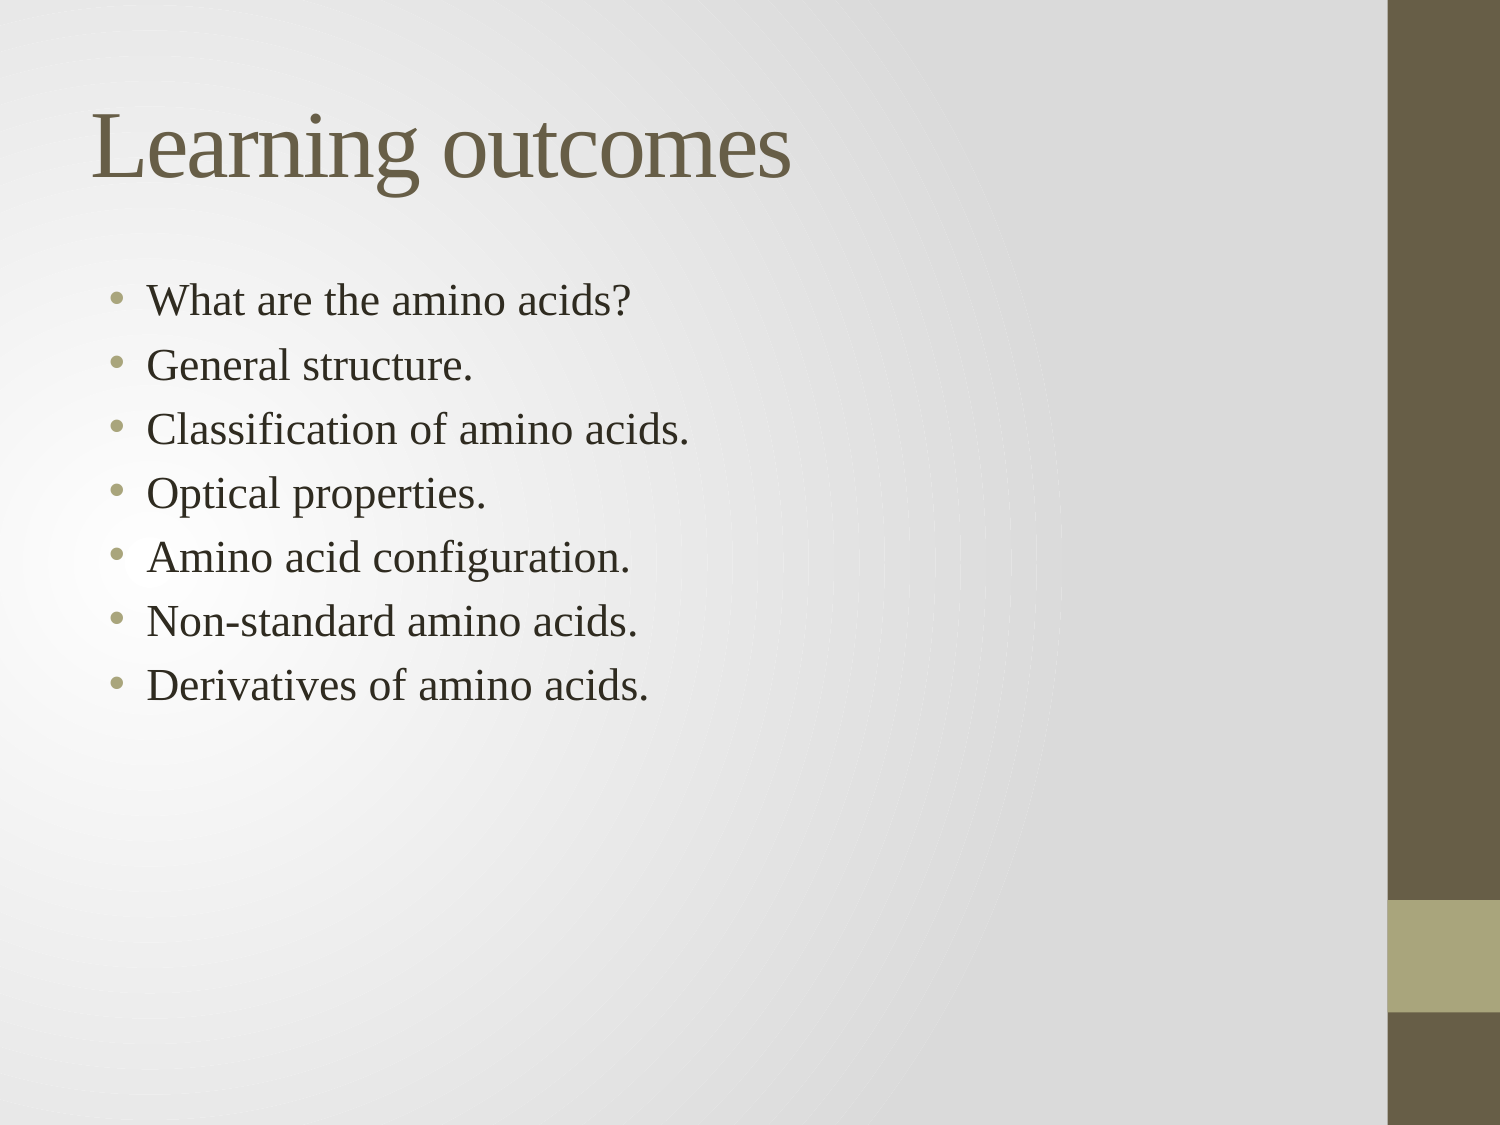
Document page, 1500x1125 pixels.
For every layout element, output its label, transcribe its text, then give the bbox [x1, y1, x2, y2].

title Learning outcomes [75, 45, 1325, 233]
list What are the amino acids? General structure. Classification of amino acids. Optical properties. Amino acid configuration. Non-standard amino acids. Derivatives of amino acids. [75, 262, 1325, 1050]
